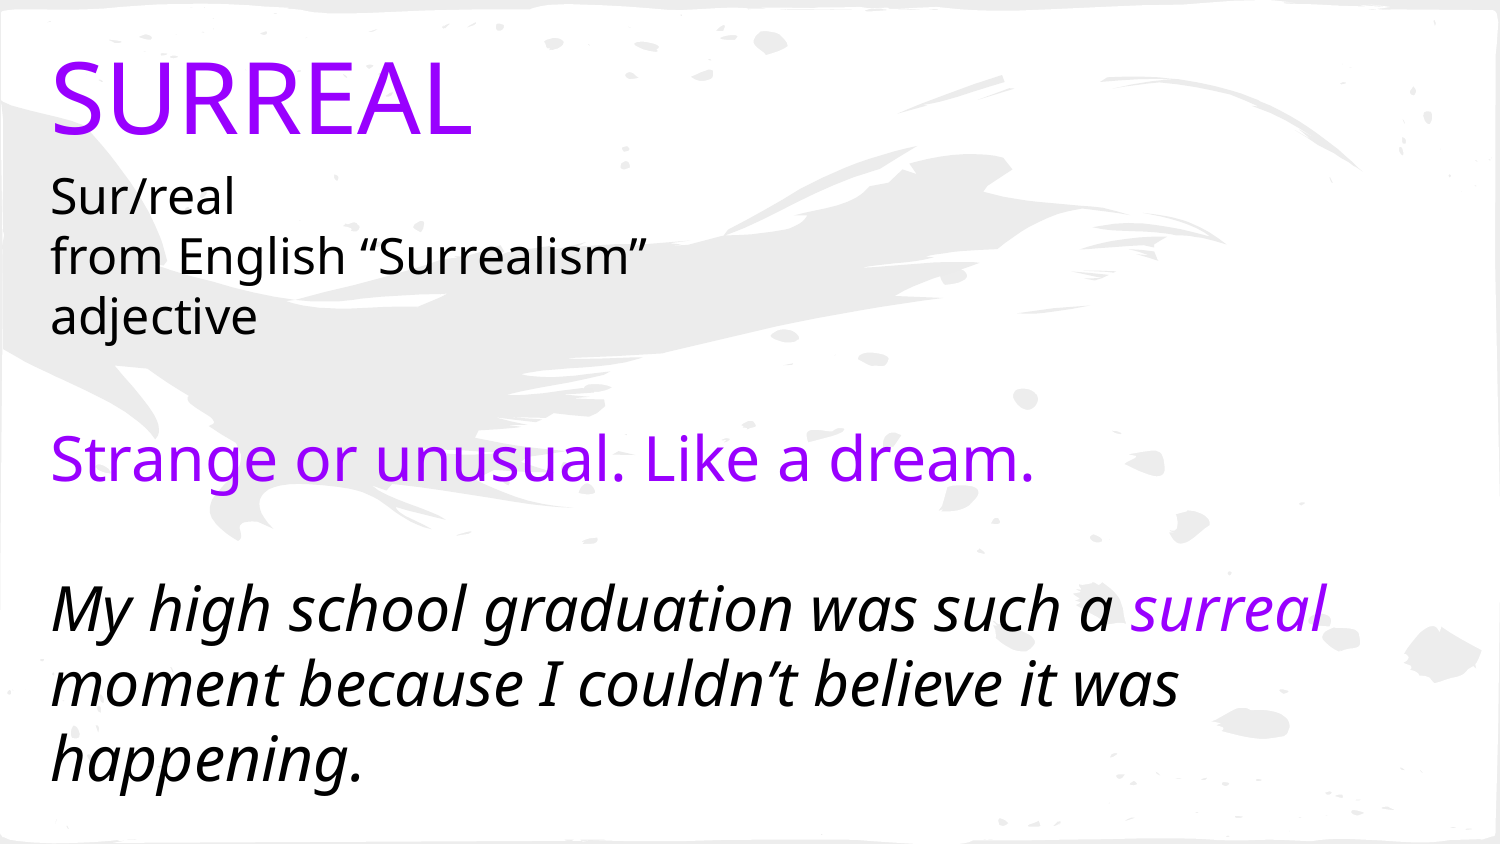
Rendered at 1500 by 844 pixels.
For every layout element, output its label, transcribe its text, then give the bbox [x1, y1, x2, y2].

title SURREAL [35, 18, 1386, 149]
text_box Sur/real from English “Surrealism” adjective Strange or unusual. Like a dream. My high school graduation was such a surreal moment because I couldn’t believe it was happening. [35, 149, 1443, 792]
